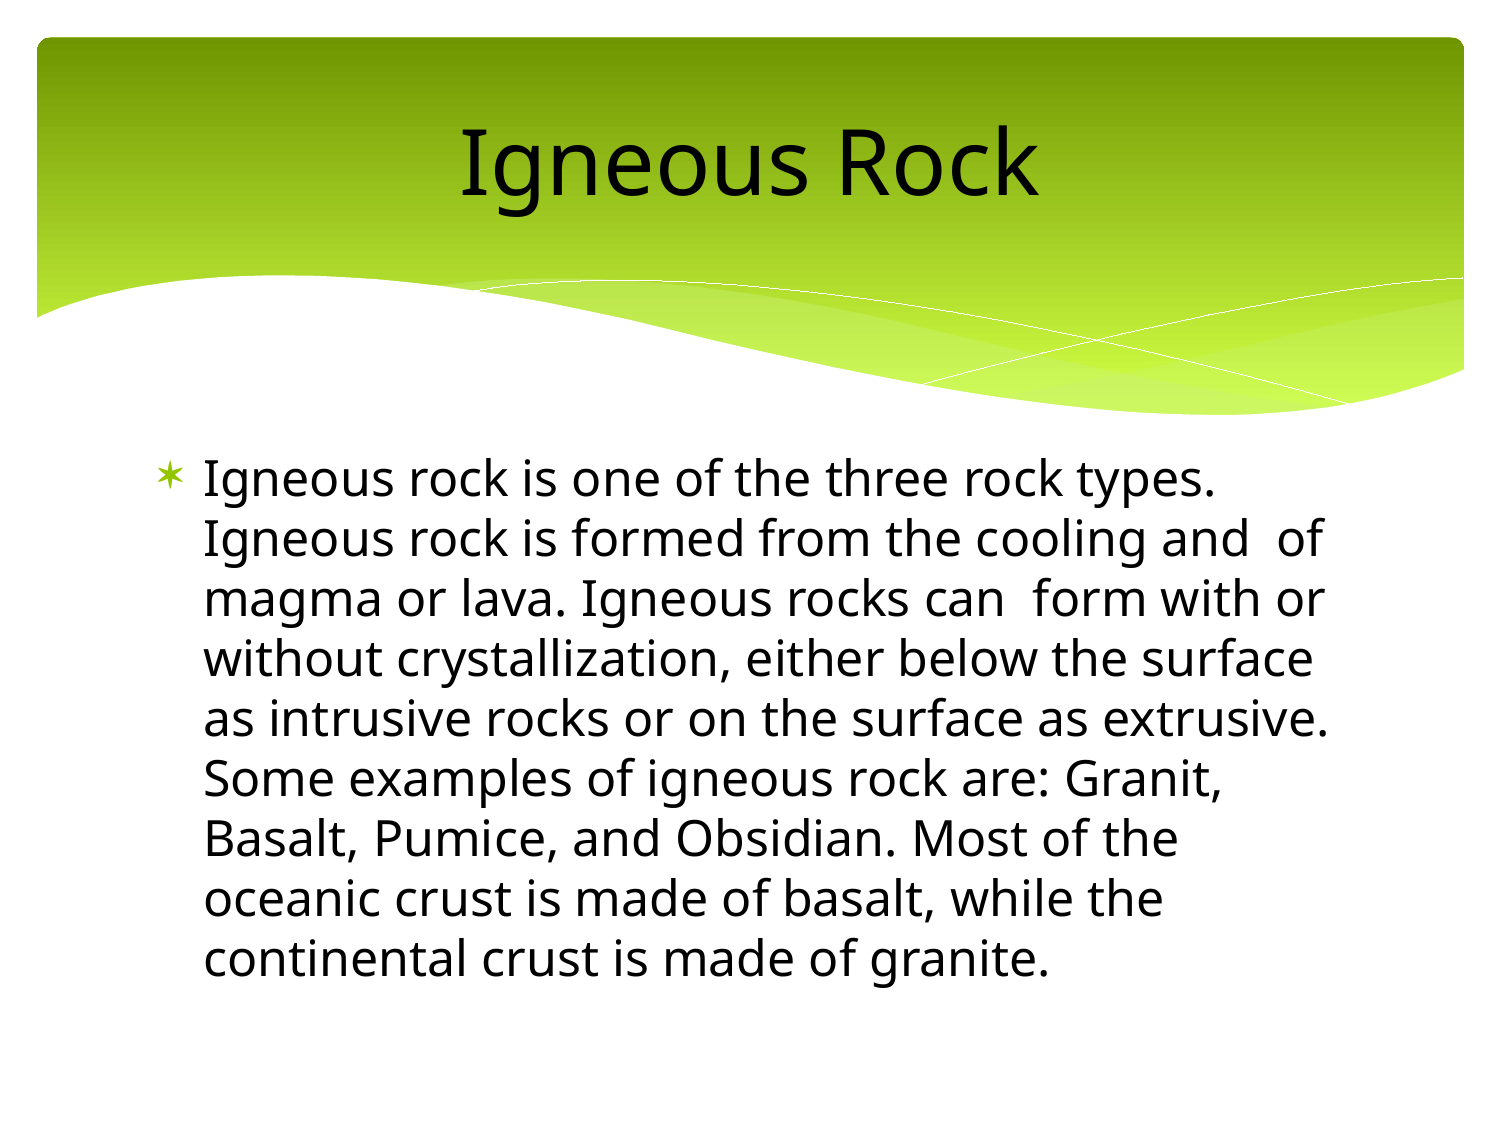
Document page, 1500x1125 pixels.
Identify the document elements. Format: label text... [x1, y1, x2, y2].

title Igneous Rock [75, 55, 1425, 261]
list Igneous rock is one of the three rock types. Igneous rock is formed from the cooling and of magma or lava. Igneous rocks can form with or without crystallization, either below the surface as intrusive rocks or on the surface as extrusive. Some examples of igneous rock are: Granit, Basalt, Pumice, and Obsidian. Most of the oceanic crust is made of basalt, while the continental crust is made of granite. [143, 438, 1359, 1005]
